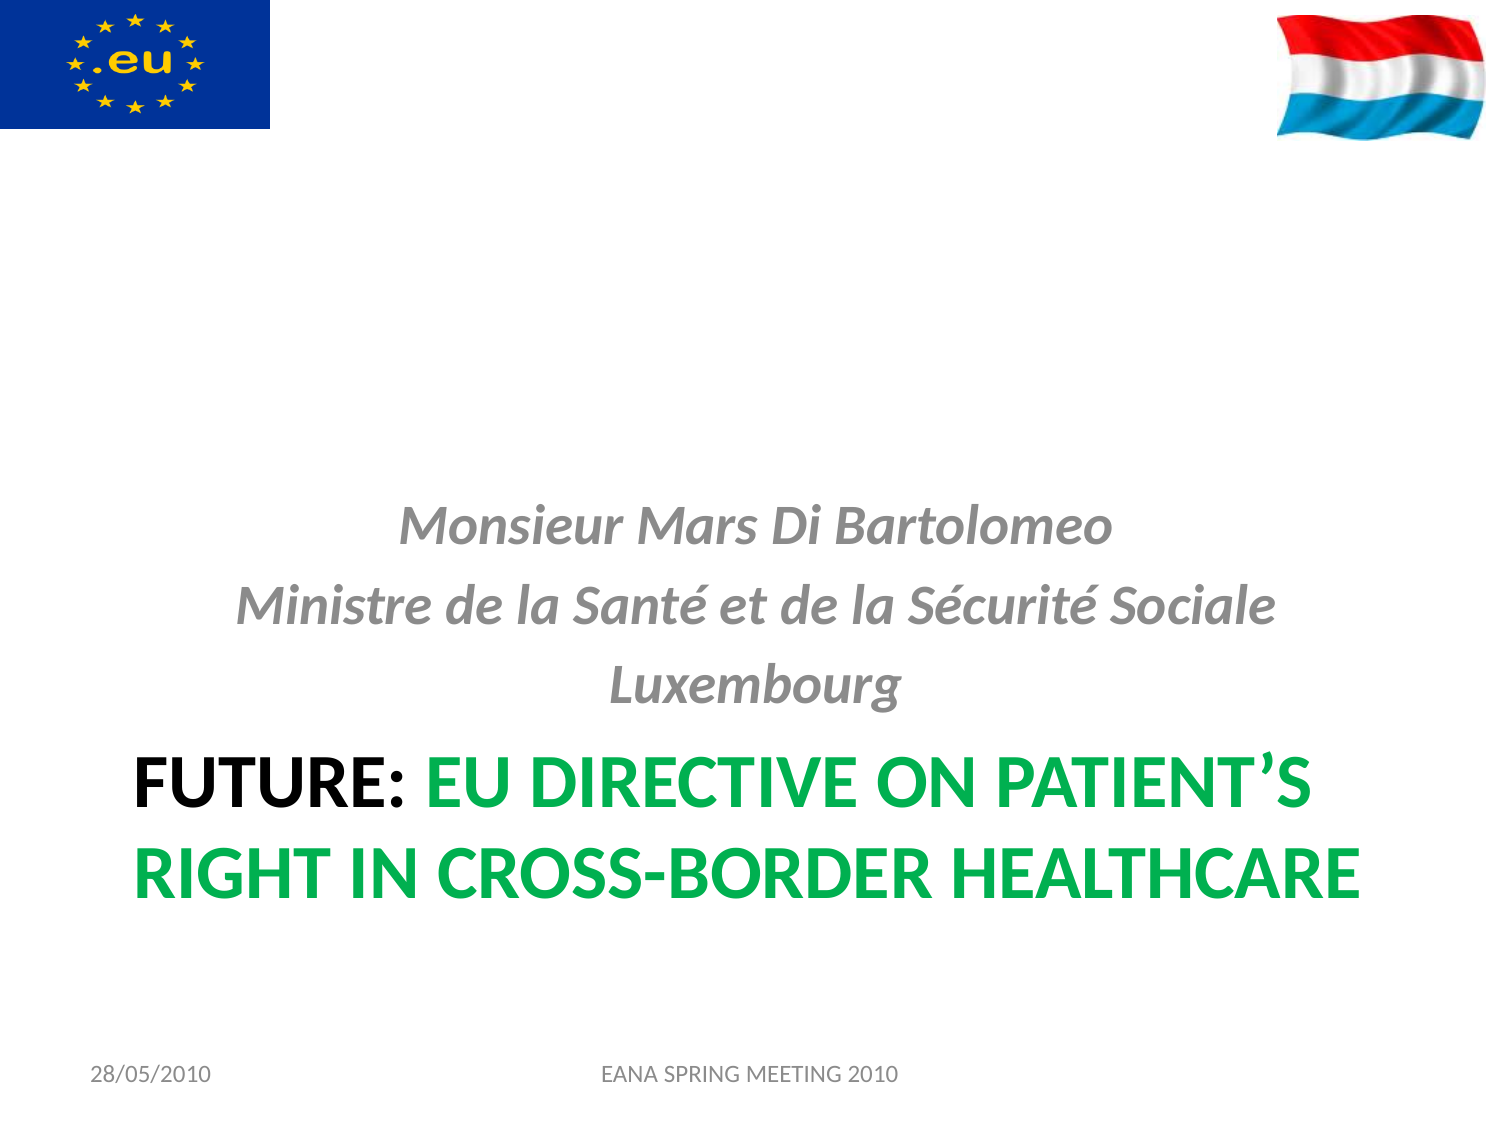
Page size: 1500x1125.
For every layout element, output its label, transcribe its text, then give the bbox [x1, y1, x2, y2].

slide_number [75, 1042, 425, 1103]
picture [0, 0, 270, 130]
picture [1277, 15, 1486, 141]
list Monsieur Mars Di Bartolomeo Ministre de la Santé et de la Sécurité Sociale Luxembourg [118, 476, 1394, 723]
footer EANA SPRING MEETING 2010 [512, 1042, 988, 1103]
title Future: EU Directive on Patient’s Right in Cross-border Healthcare [118, 723, 1394, 947]
